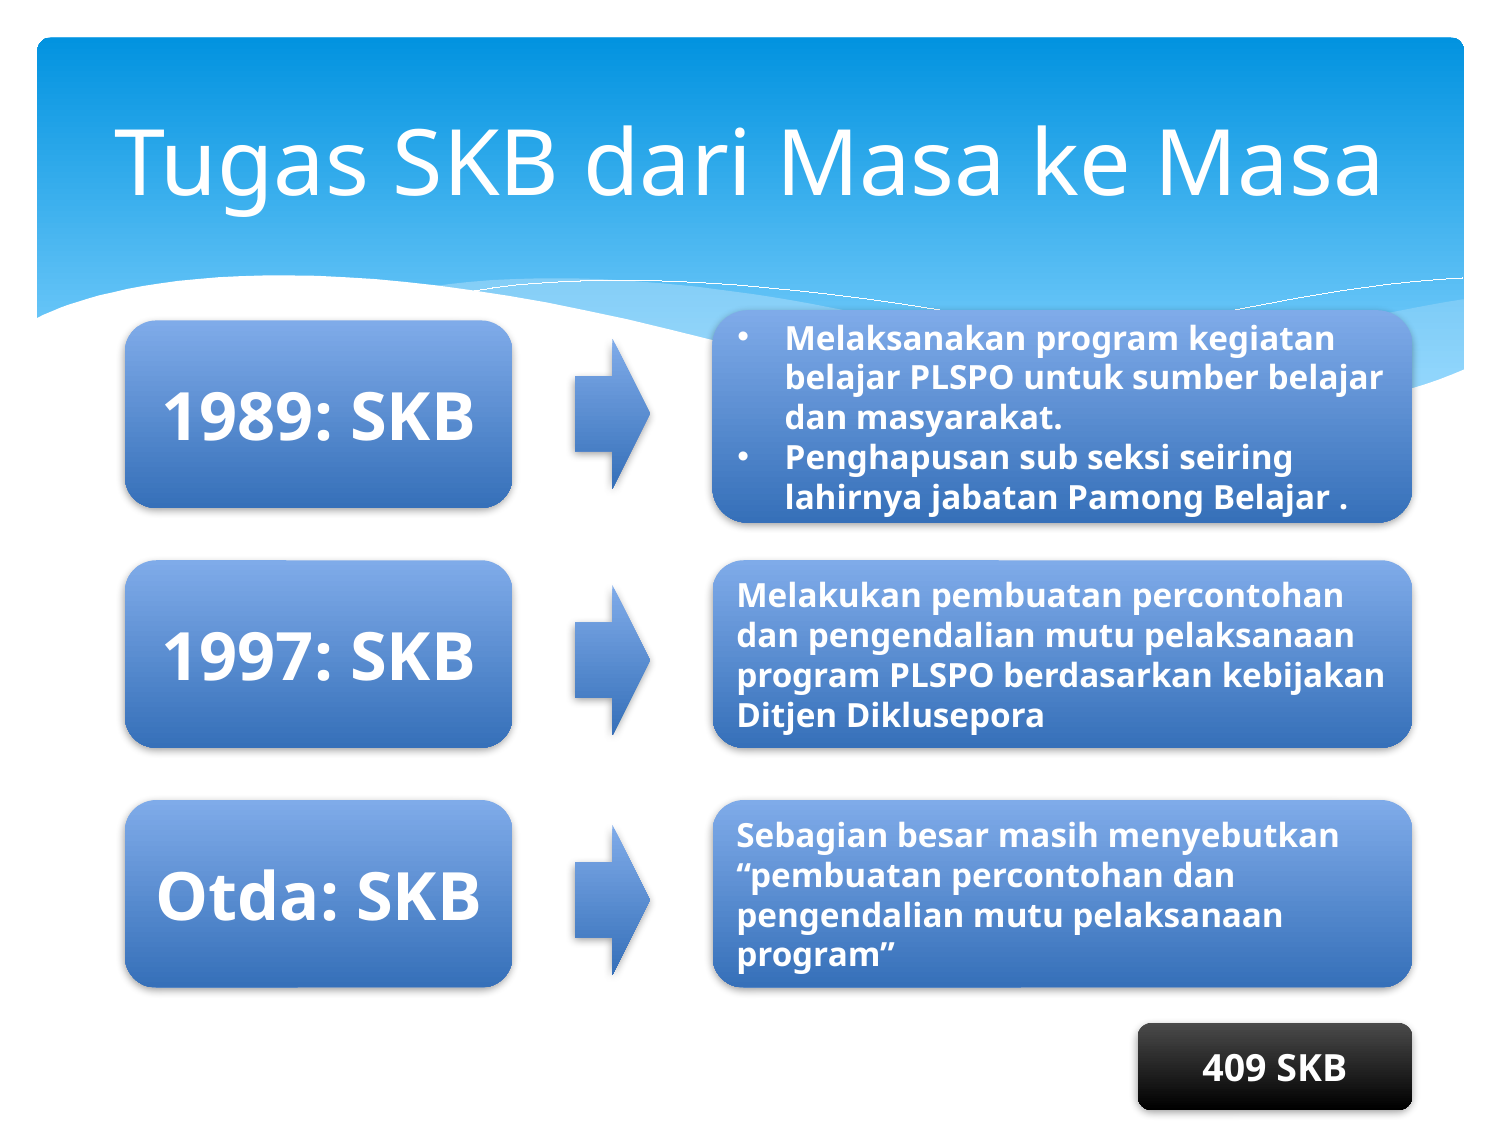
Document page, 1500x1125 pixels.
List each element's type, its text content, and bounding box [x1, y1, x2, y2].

text_box Melakukan pembuatan percontohan dan pengendalian mutu pelaksanaan program PLSPO berdasarkan kebijakan Ditjen Diklusepora [712, 560, 1413, 748]
text_box Melaksanakan program kegiatan belajar PLSPO untuk sumber belajar dan masyarakat. Penghapusan sub seksi seiring lahirnya jabatan Pamong Belajar . [712, 310, 1413, 523]
title Tugas SKB dari Masa ke Masa [75, 55, 1425, 261]
text_box [574, 585, 650, 736]
text_box 1997: SKB [124, 560, 513, 748]
text_box Otda: SKB [124, 800, 513, 988]
text_box [574, 824, 650, 975]
text_box [574, 338, 650, 489]
text_box Sebagian besar masih menyebutkan “pembuatan percontohan dan pengendalian mutu pelaksanaan program” [712, 800, 1413, 988]
text_box 1989: SKB [124, 320, 513, 508]
text_box 409 SKB [1137, 1022, 1413, 1111]
